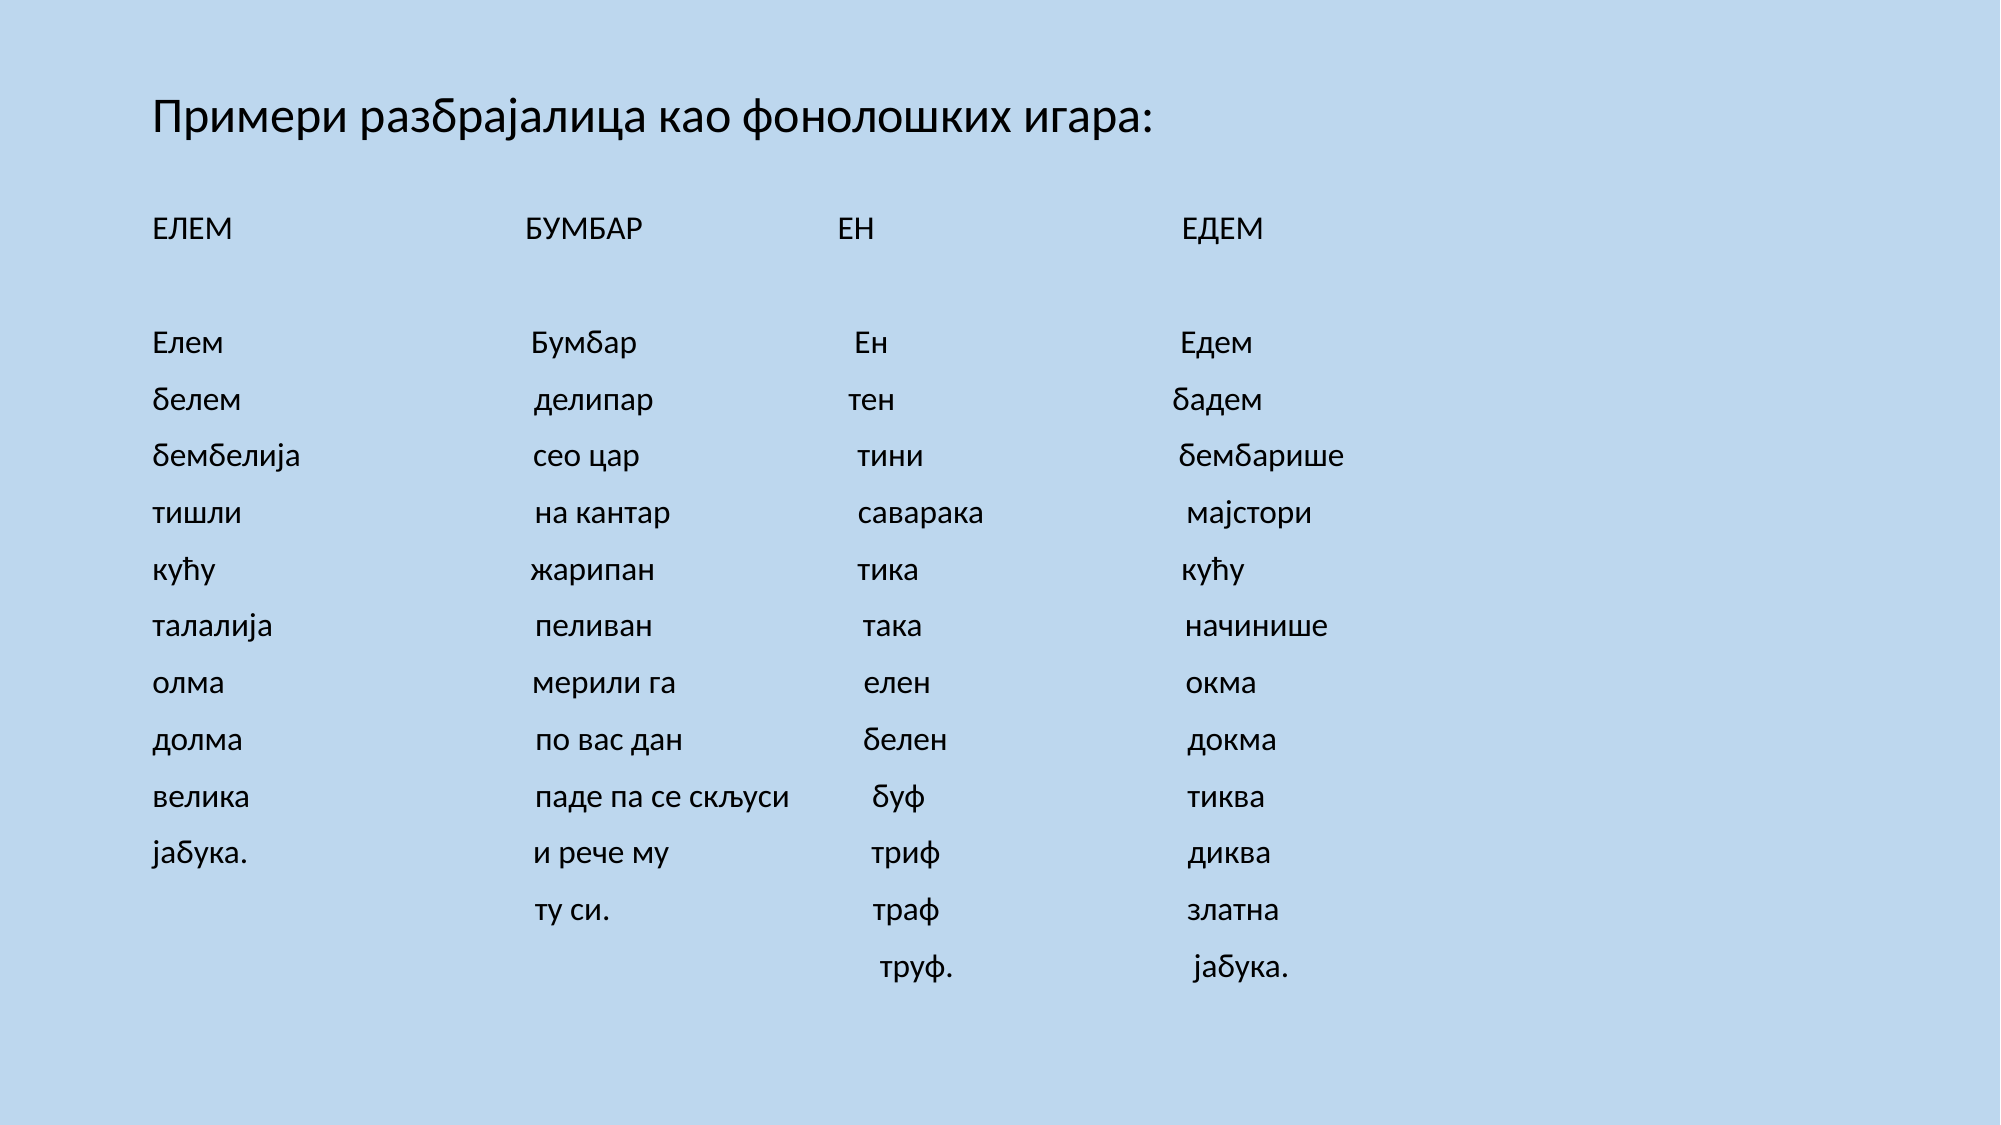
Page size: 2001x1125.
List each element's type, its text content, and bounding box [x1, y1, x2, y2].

list ЕЛЕМ БУМБАР ЕН ЕДЕМ Елем Бумбар Ен Едем белем делипар тен бадем бембелија сео цар тини бембарише тишли на кантар саварака мајстори кућу жарипан тика кућу талалија пеливан така начинише олма мерили га елен окма долма по вас дан белен докма велика паде па се скљуси буф тиква јабука. и рече му триф диква ту си. траф златна труф. јабука. [137, 203, 1863, 1014]
title Примери разбрајалица као фонолошких игара: [137, 59, 1863, 174]
